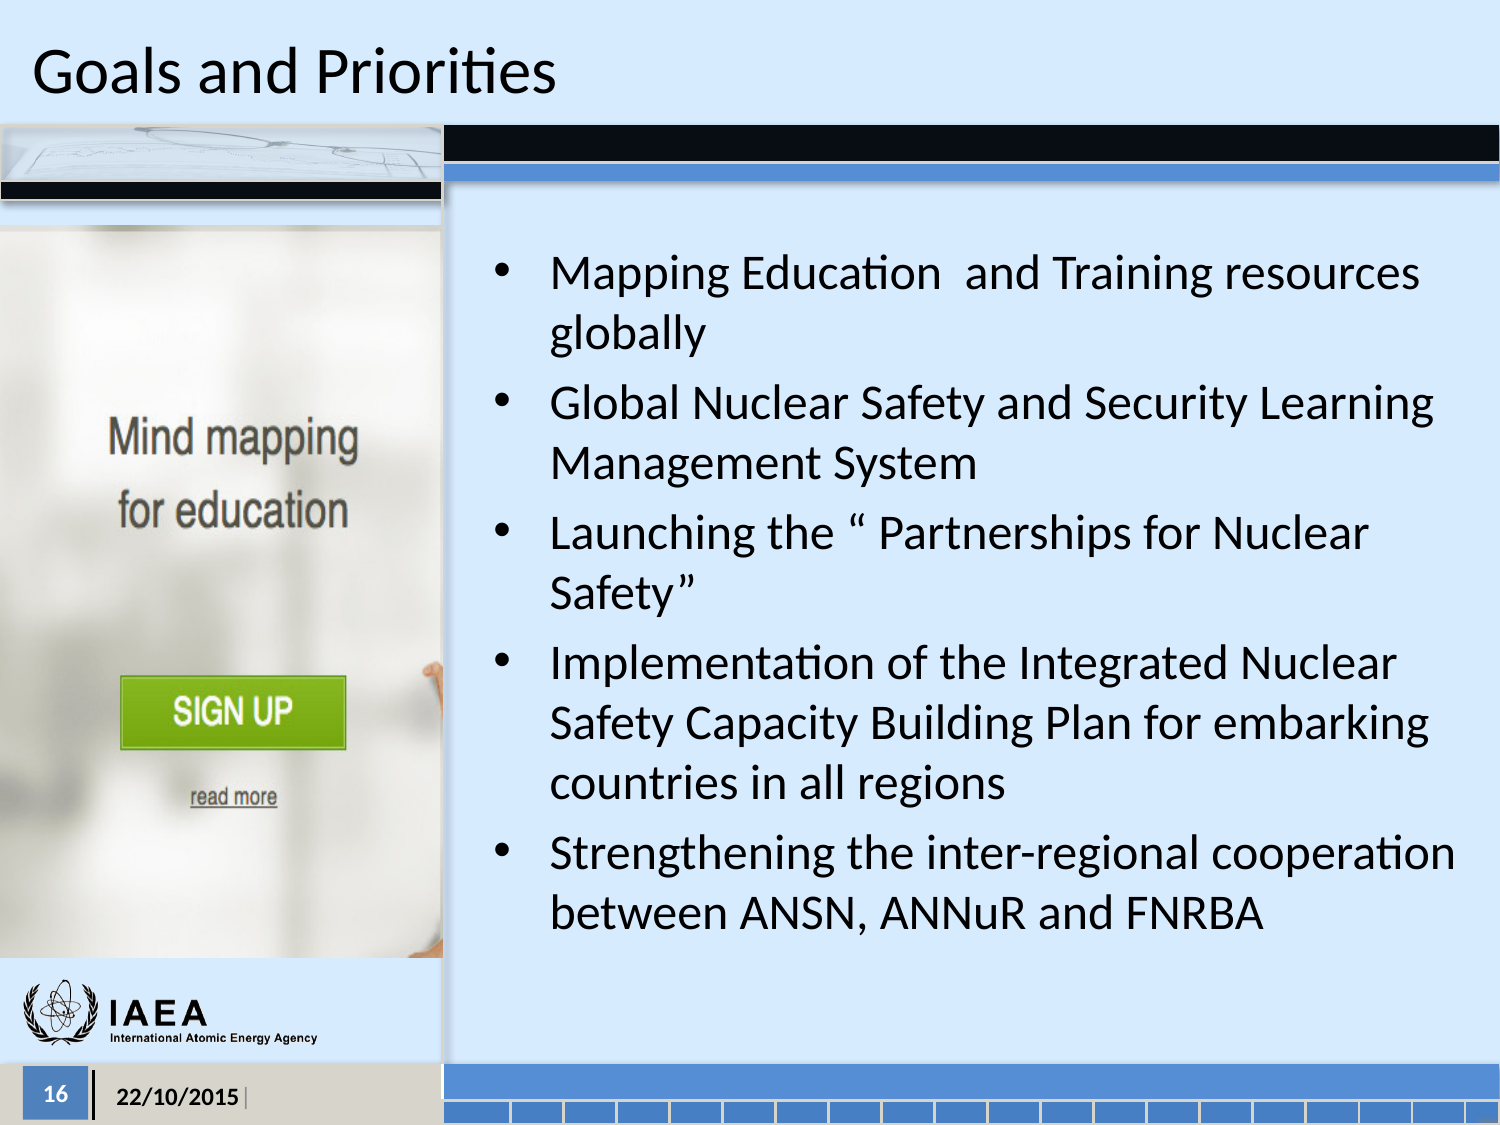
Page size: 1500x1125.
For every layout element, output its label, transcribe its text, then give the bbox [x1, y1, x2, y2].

picture [17, 973, 323, 1051]
title Goals and Priorities [17, 7, 1425, 126]
picture [0, 225, 444, 959]
list Mapping Education and Training resources globally Global Nuclear Safety and Security Learning Management System Launching the “ Partnerships for Nuclear Safety” Implementation of the Integrated Nuclear Safety Capacity Building Plan for embarking countries in all regions Strengthening the inter-regional cooperation between ANSN, ANNuR and FNRBA [478, 231, 1483, 1035]
